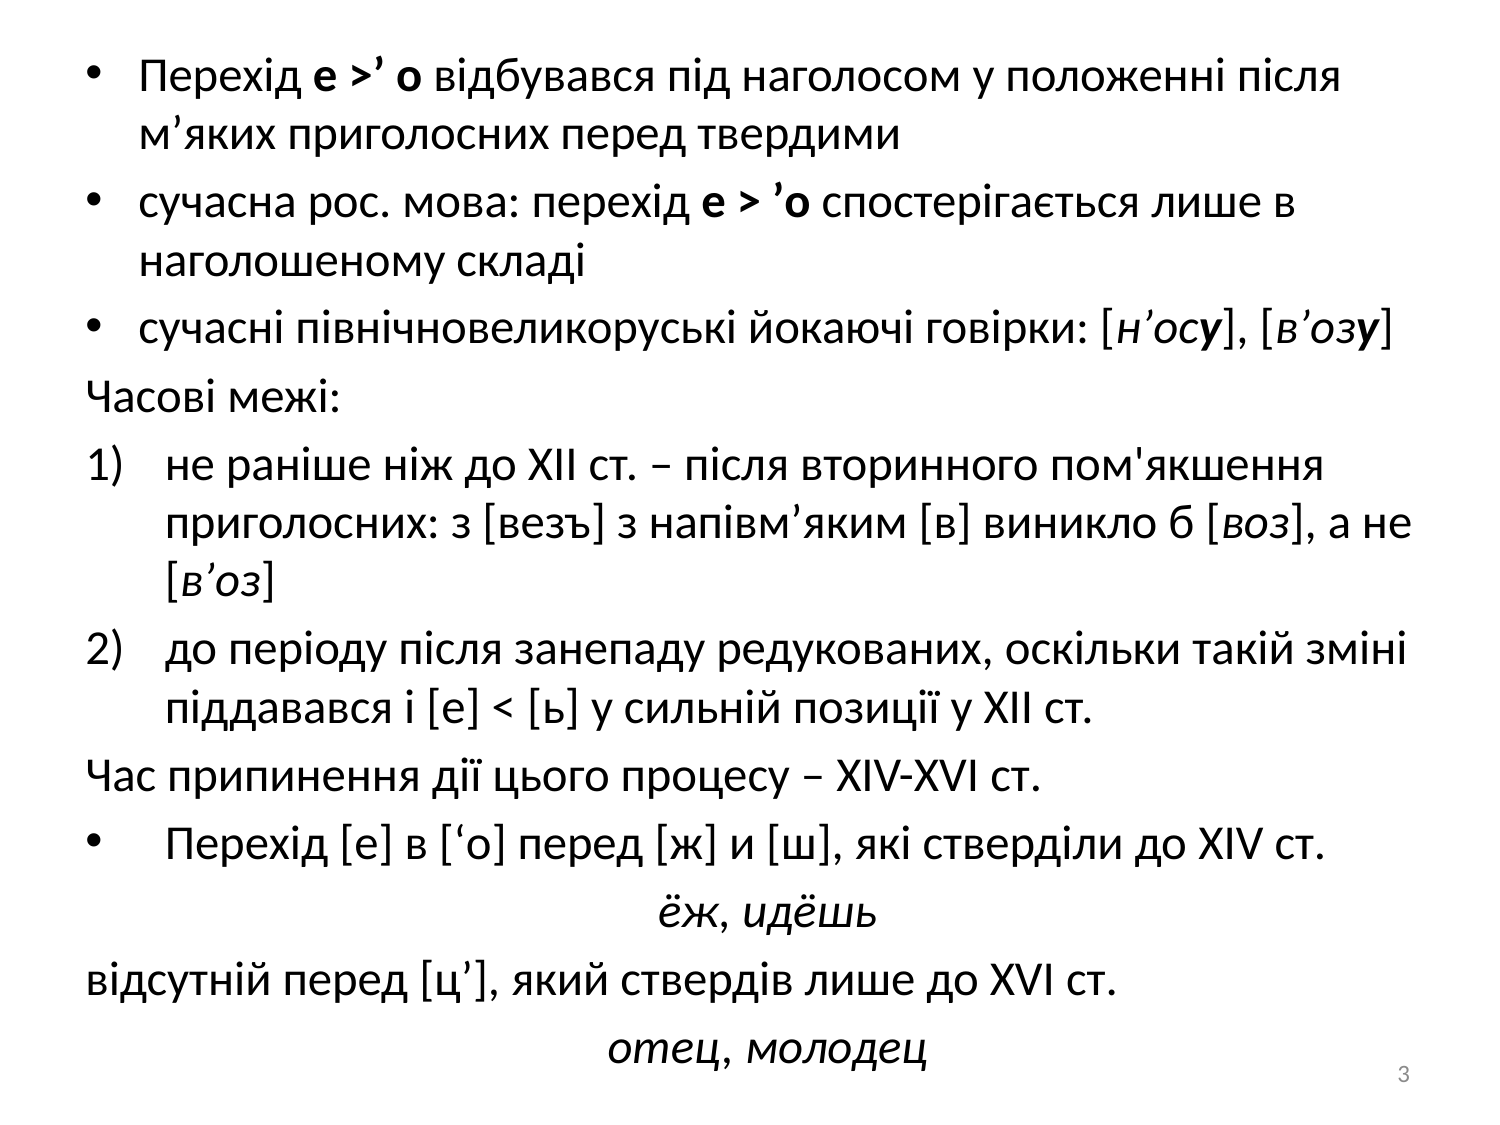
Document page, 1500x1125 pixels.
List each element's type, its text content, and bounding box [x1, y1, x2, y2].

slide_number 3 [1074, 1042, 1425, 1103]
list Перехід е >’ о відбувався під наголосом у положенні після м’яких приголосних перед твердими сучасна рос. мова: перехід е > ’о спостерігається лише в наголошеному складі сучасні північновеликоруські йокаючі говірки: [н’осу], [в’озу] Часові межі: не раніше ніж до ХІІ ст. – після вторинного пом'якшення приголосних: з [везъ] з напівм’яким [в] виникло б [воз], а не [в’оз] до періоду після занепаду редукованих, оскільки такій зміні піддавався і [е] < [ь] у сильній позиції у ХІІ ст. Час припинення дії цього процесу – XIV-XVI ст. Перехід [е] в [‘о] перед [ж] и [ш], які стверділи до XIV ст. ёж, идёшь відсутній перед [ц’], який ствердів лише до XVI ст. отец, молодец [70, 35, 1465, 1090]
